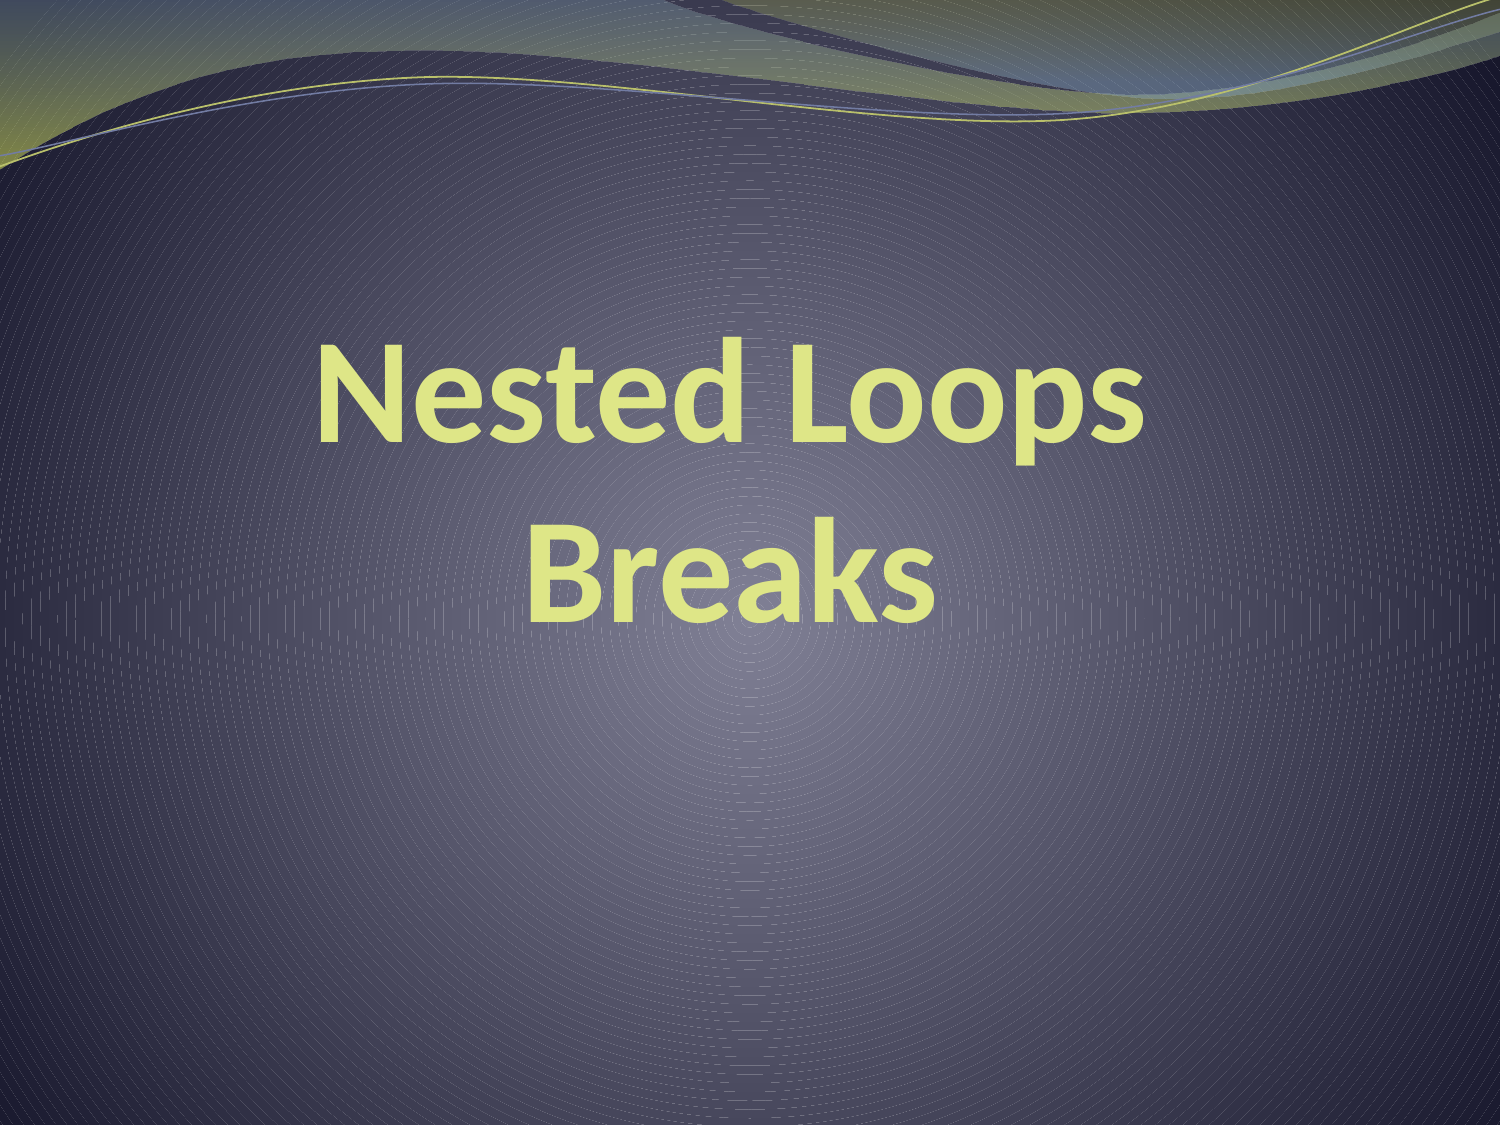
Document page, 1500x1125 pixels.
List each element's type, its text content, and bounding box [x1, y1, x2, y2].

title Nested Loops Breaks [87, 412, 1376, 713]
